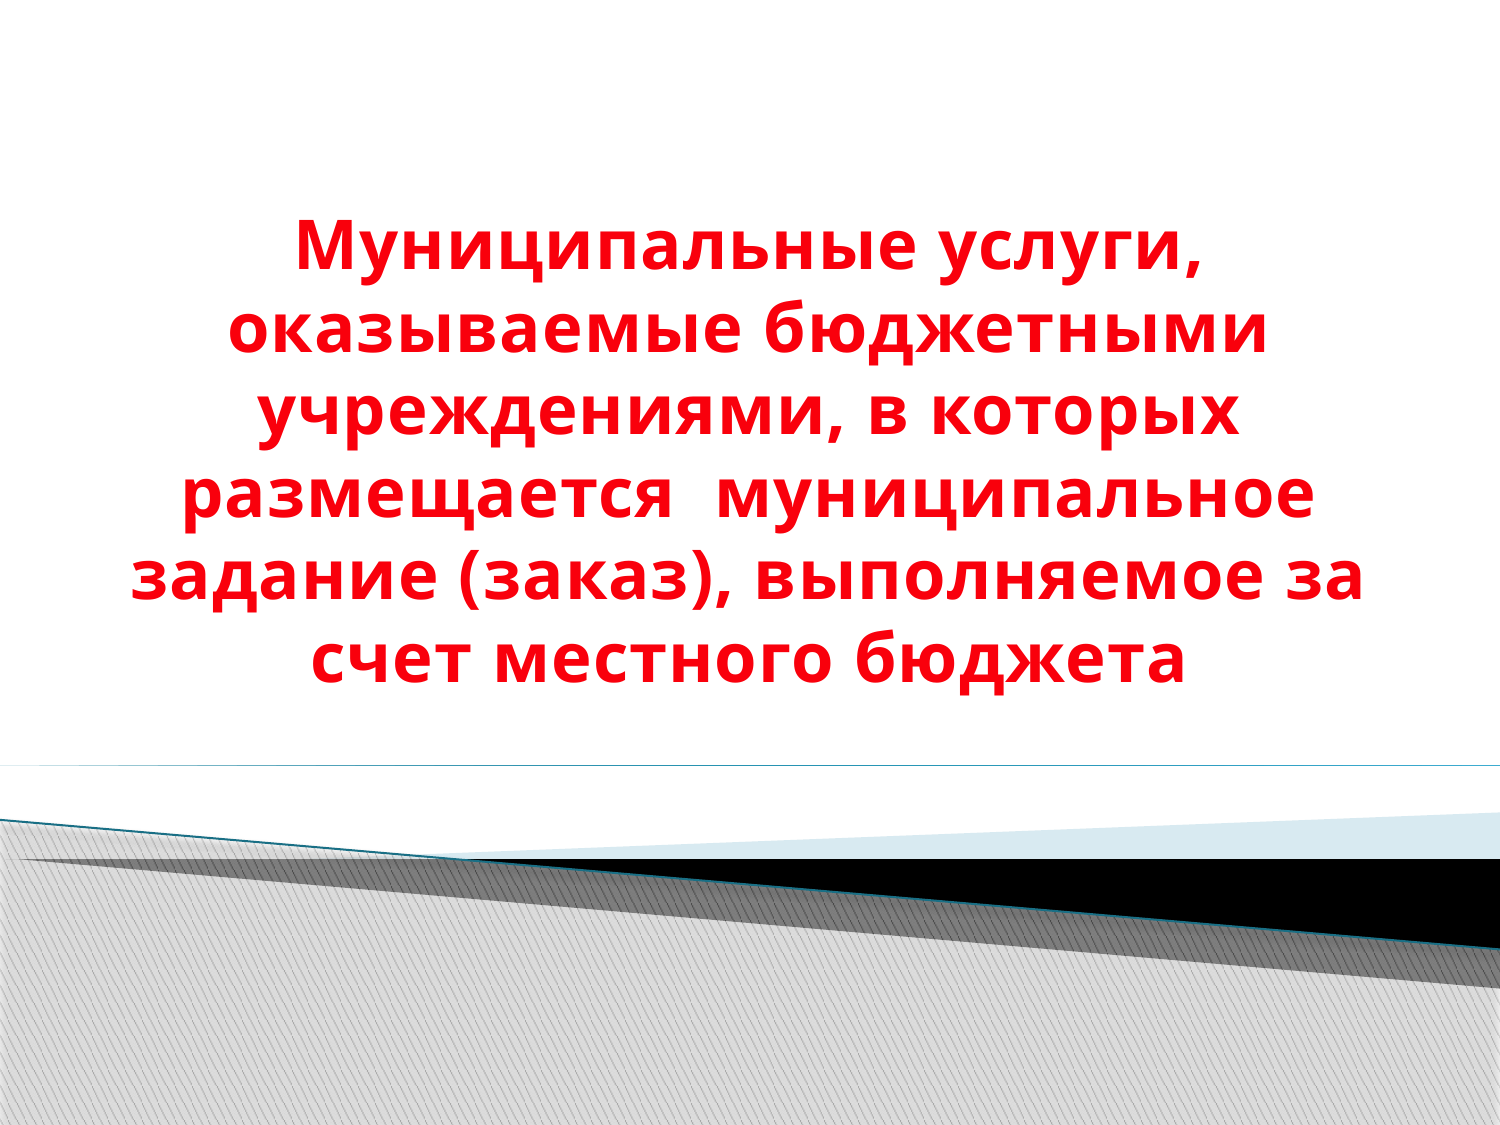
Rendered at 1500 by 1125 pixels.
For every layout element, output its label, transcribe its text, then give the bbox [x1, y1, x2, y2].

picture [5, 859, 1500, 989]
title Муниципальные услуги, оказываемые бюджетными учреждениями, в которых размещается муниципальное задание (заказ), выполняемое за счет местного бюджета [112, 402, 1388, 704]
